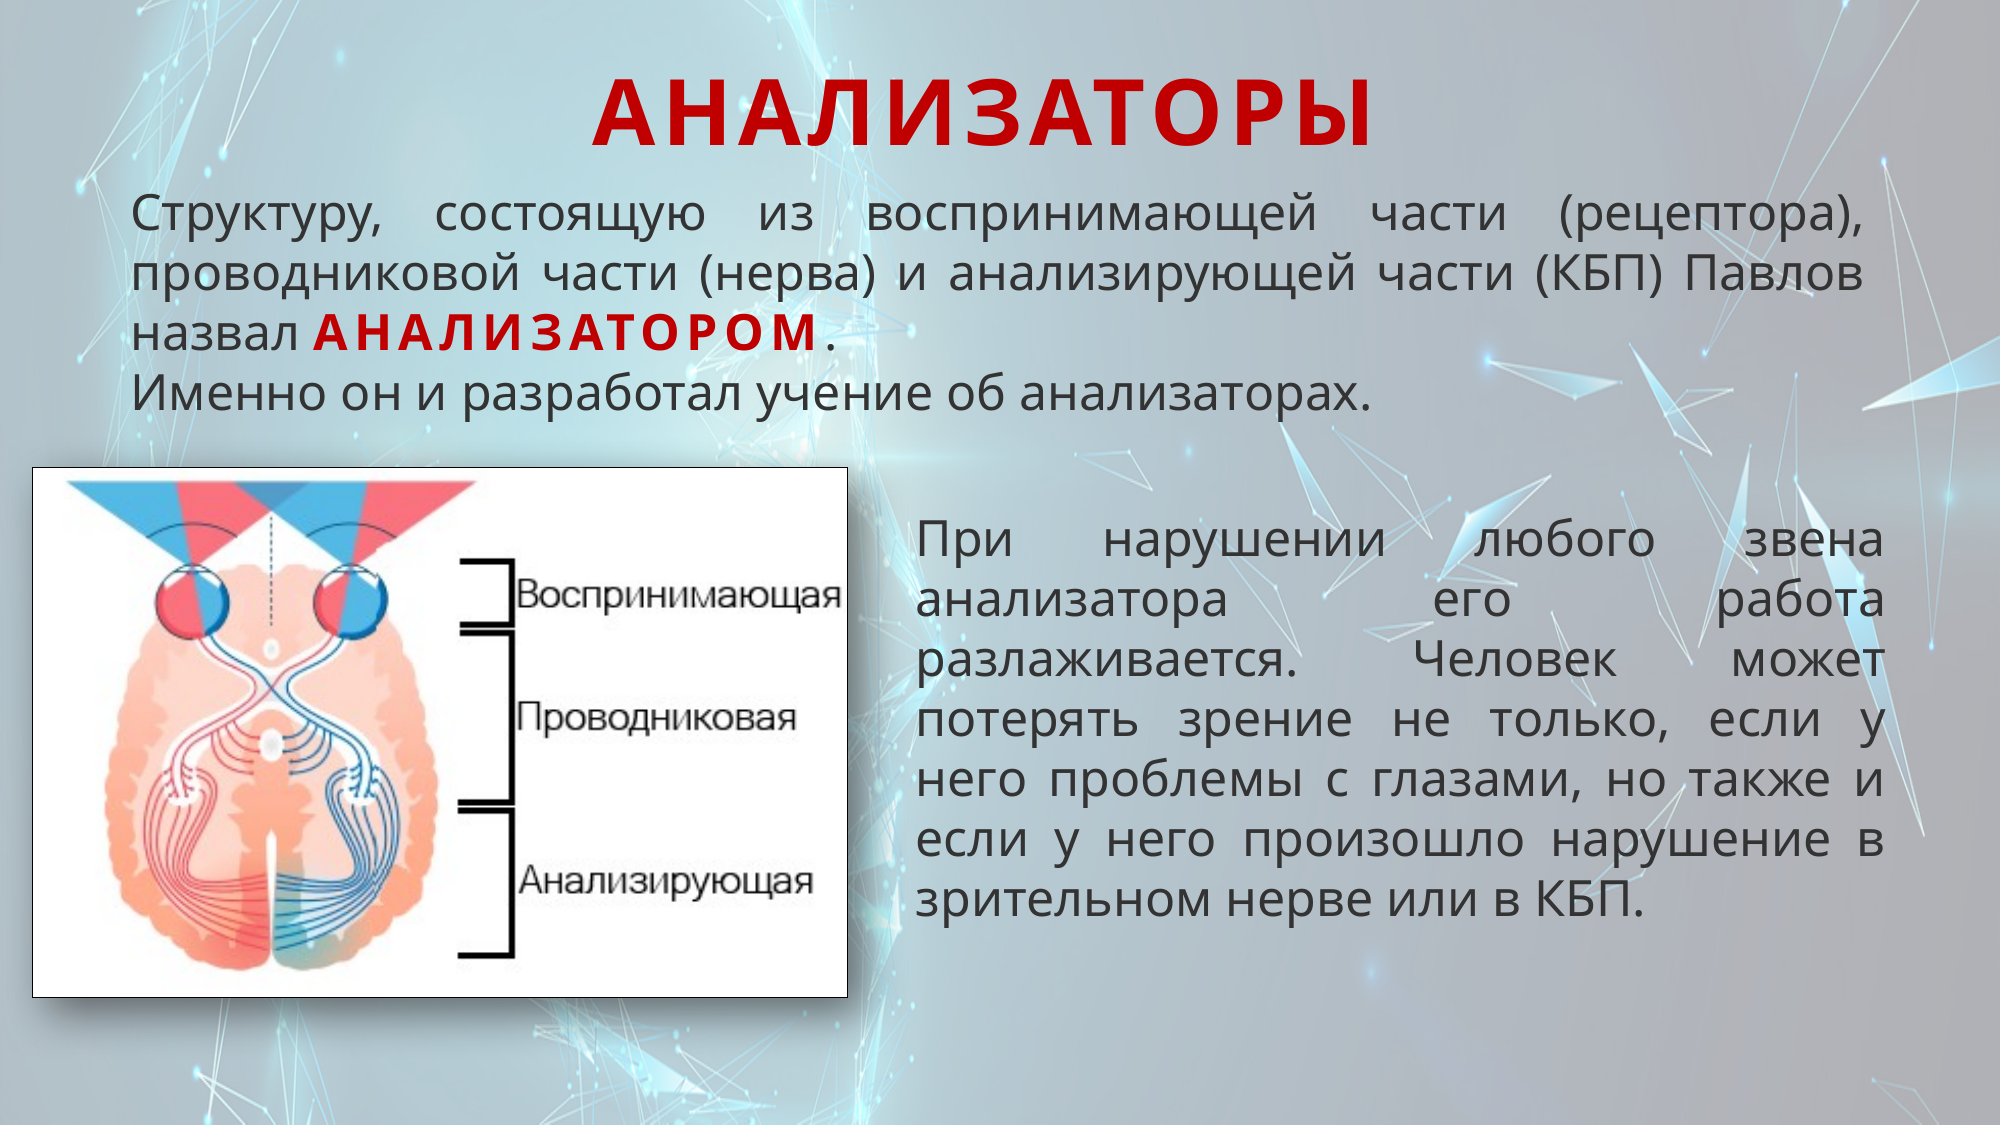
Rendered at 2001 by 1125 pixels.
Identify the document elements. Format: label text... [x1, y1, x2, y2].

picture [32, 467, 848, 998]
text_box АНАЛИЗАТОРЫ [577, 46, 1393, 171]
text_box При нарушении любого звена анализатора его работа разлаживается. Человек может потерять зрение не только, если у него проблемы с глазами, но также и если у него произошло нарушение в зрительном нерве или в КБП. [901, 498, 1902, 934]
text_box Структуру, состоящую из воспринимающей части (рецептора), проводниковой части (нерва) и анализирующей части (КБП) Павлов назвал АНАЛИЗАТОРОМ. Именно он и разработал учение об анализаторах. [115, 172, 1880, 548]
